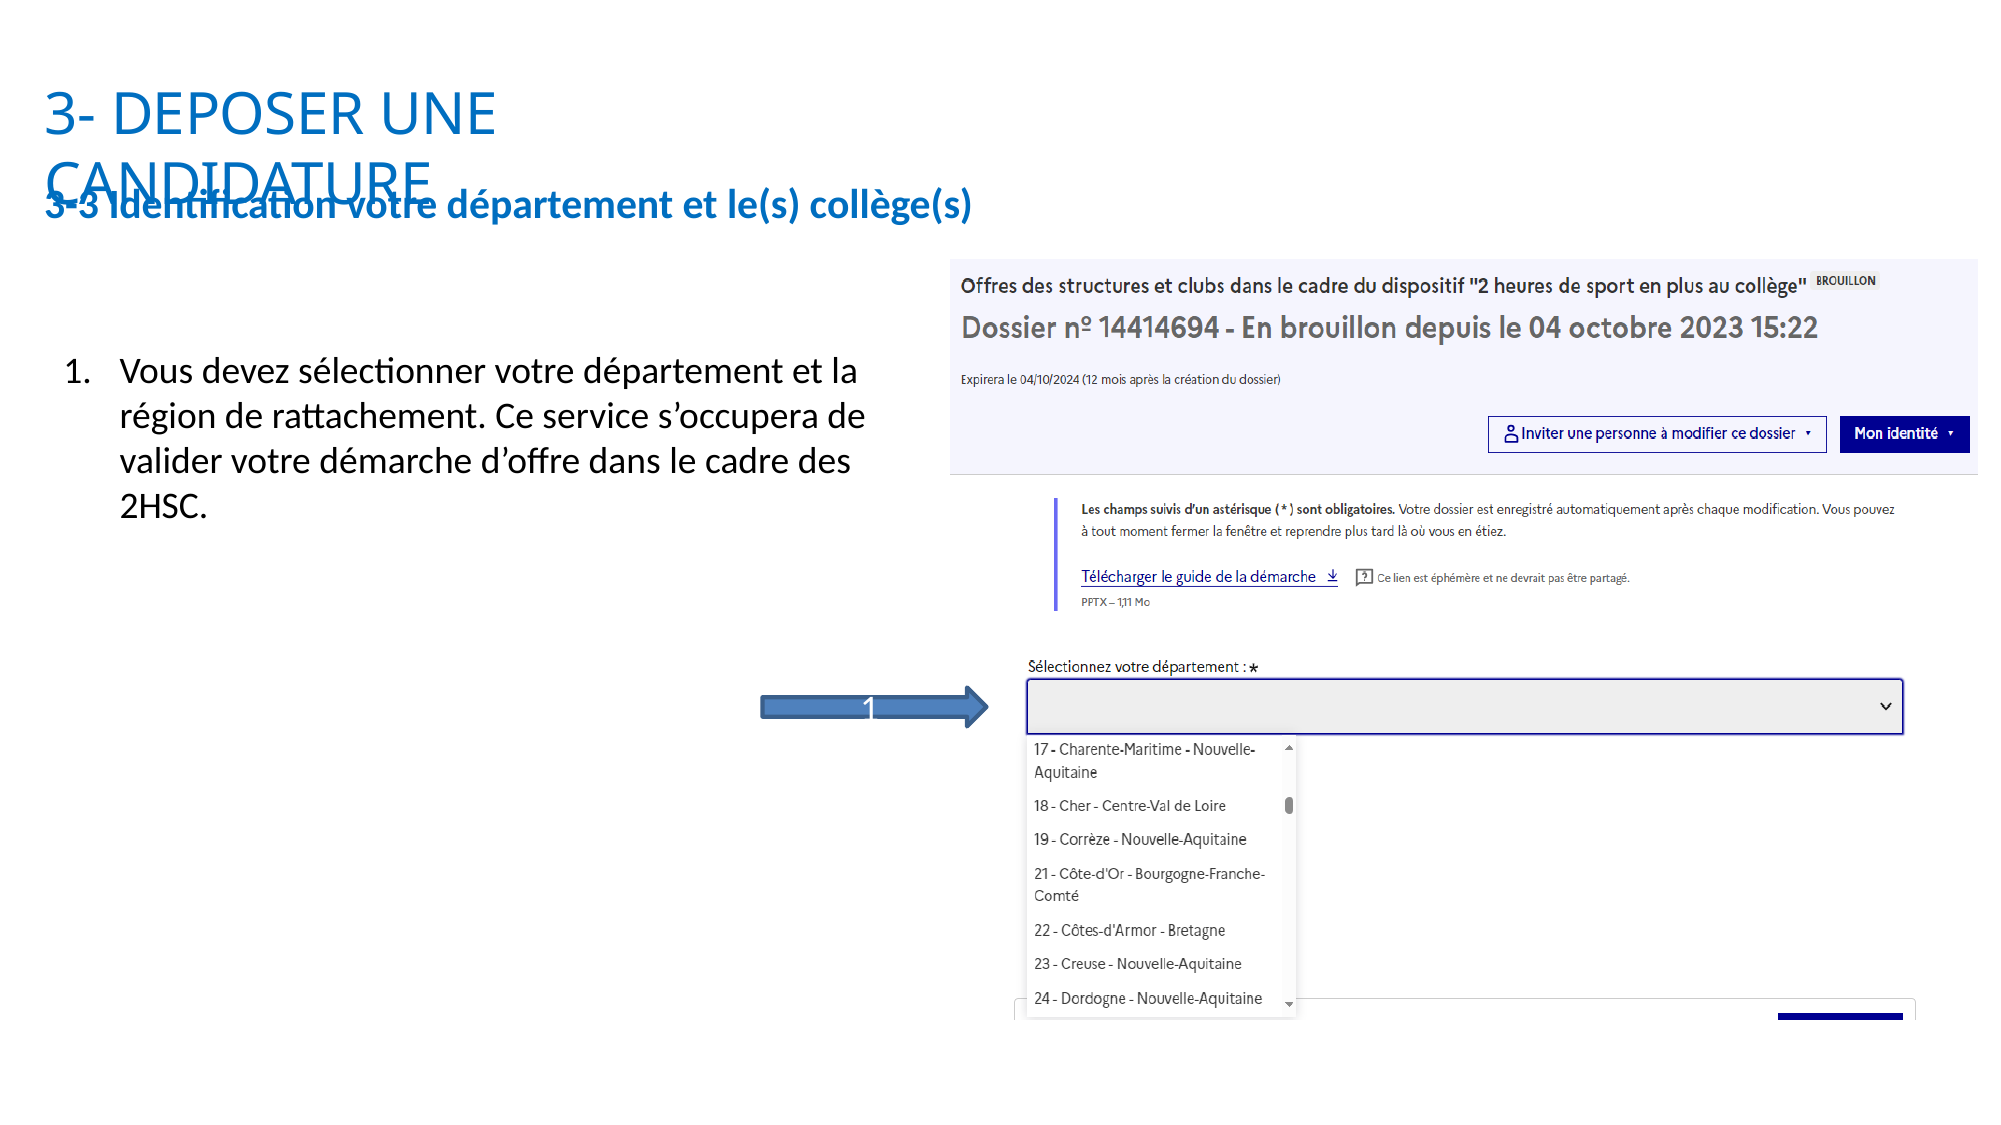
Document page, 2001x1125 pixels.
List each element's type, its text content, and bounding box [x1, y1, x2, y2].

text_box 3-3 Identification votre département et le(s) collège(s) [42, 174, 1012, 290]
picture [949, 259, 1978, 1020]
text_box 3- DEPOSER UNE CANDIDATURE [42, 73, 885, 174]
list Vous devez sélectionner votre département et la région de rattachement. Ce service s’occupera de valider votre démarche d’offre dans le cadre des 2HSC. [63, 345, 917, 568]
text_box 1 [760, 695, 944, 719]
